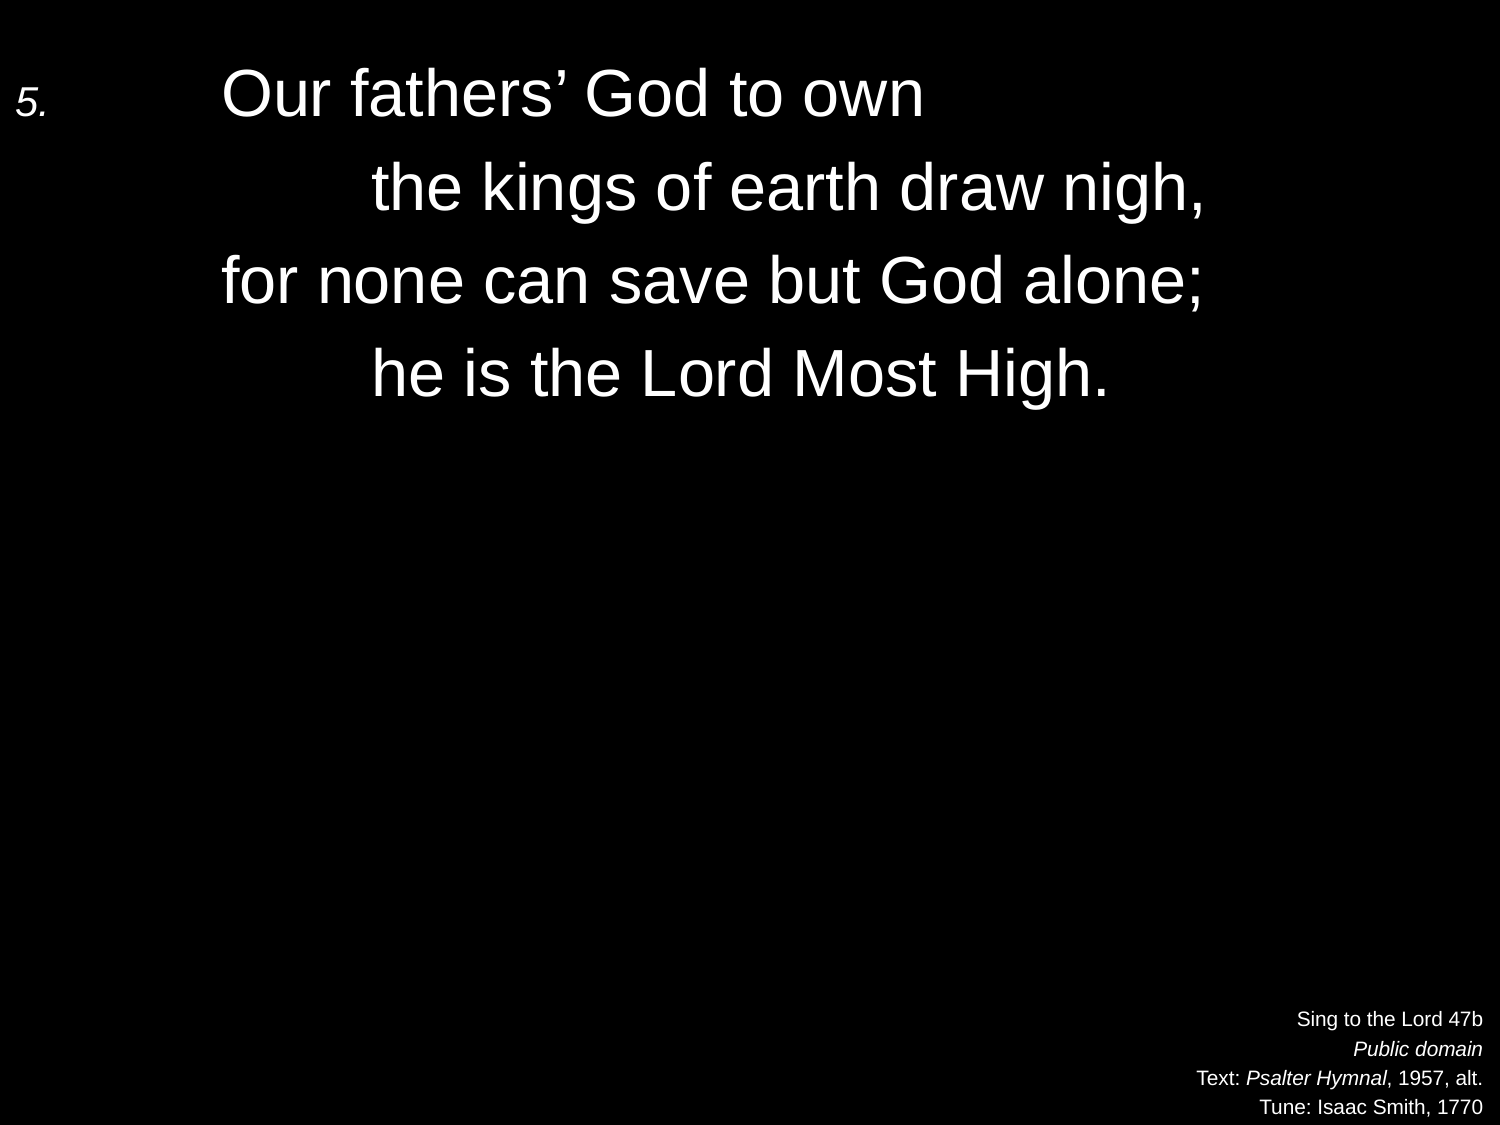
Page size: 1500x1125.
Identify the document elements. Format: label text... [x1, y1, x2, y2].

list 5. Our fathers’ God to own the kings of earth draw nigh, for none can save but God alone; he is the Lord Most High. [0, 42, 1500, 1047]
text_box Sing to the Lord 47b Public domain Text: Psalter Hymnal, 1957, alt. Tune: Isaac Smith, 1770 [0, 998, 1498, 1125]
